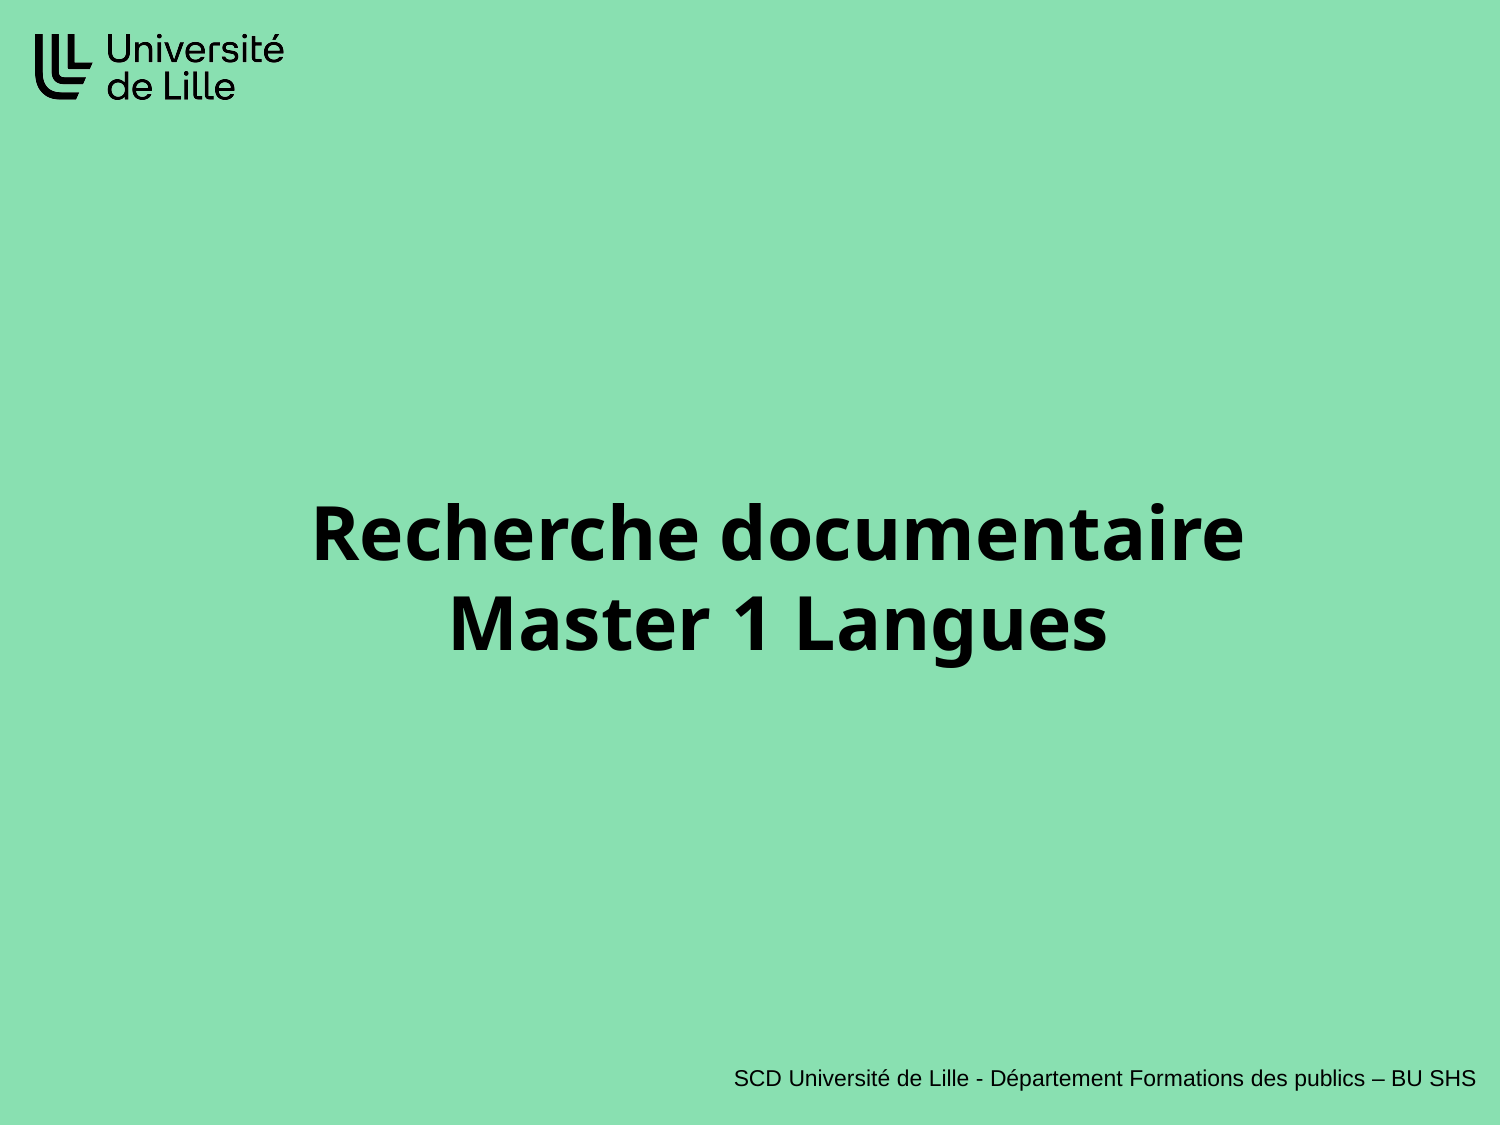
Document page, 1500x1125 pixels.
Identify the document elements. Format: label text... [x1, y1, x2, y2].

text_box SCD Université de Lille - Département Formations des publics – BU SHS [718, 1055, 1500, 1098]
picture [0, 0, 318, 135]
text_box Recherche documentaire Master 1 Langues [158, 425, 1340, 726]
text_box [618, 1055, 1400, 1101]
